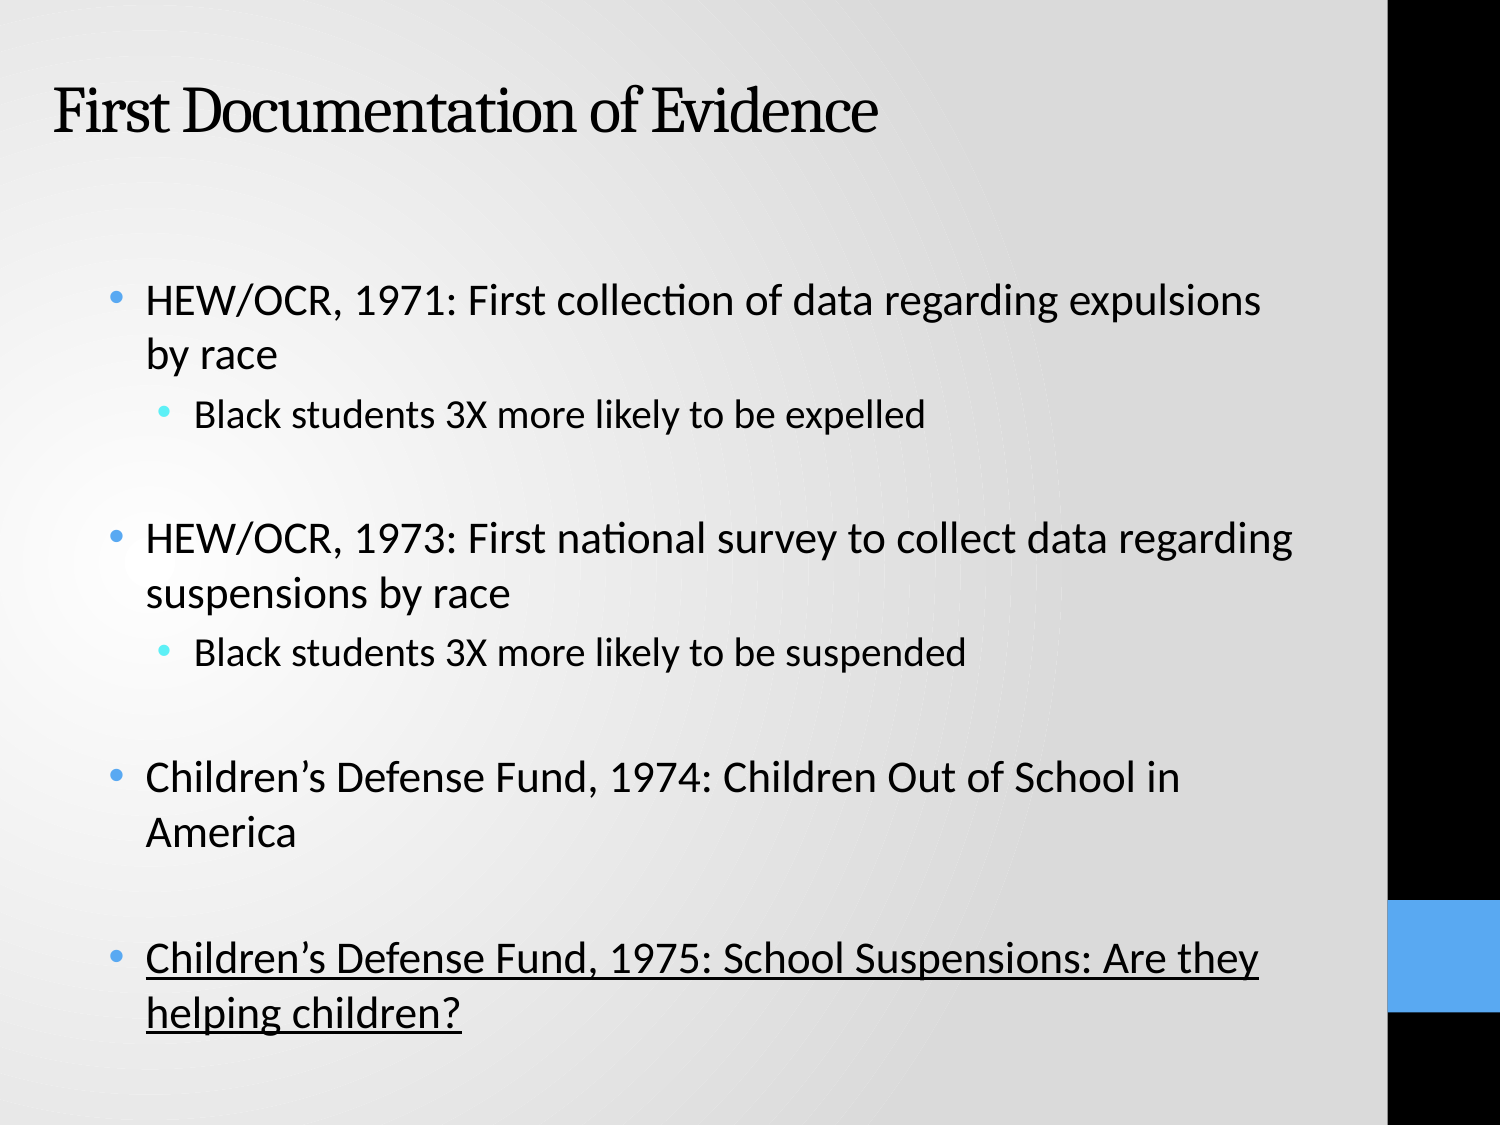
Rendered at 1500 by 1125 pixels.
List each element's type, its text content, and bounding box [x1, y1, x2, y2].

title First Documentation of Evidence [37, 25, 1463, 188]
list HEW/OCR, 1971: First collection of data regarding expulsions by race Black students 3X more likely to be expelled HEW/OCR, 1973: First national survey to collect data regarding suspensions by race Black students 3X more likely to be suspended Children’s Defense Fund, 1974: Children Out of School in America Children’s Defense Fund, 1975: School Suspensions: Are they helping children? [75, 262, 1325, 1050]
